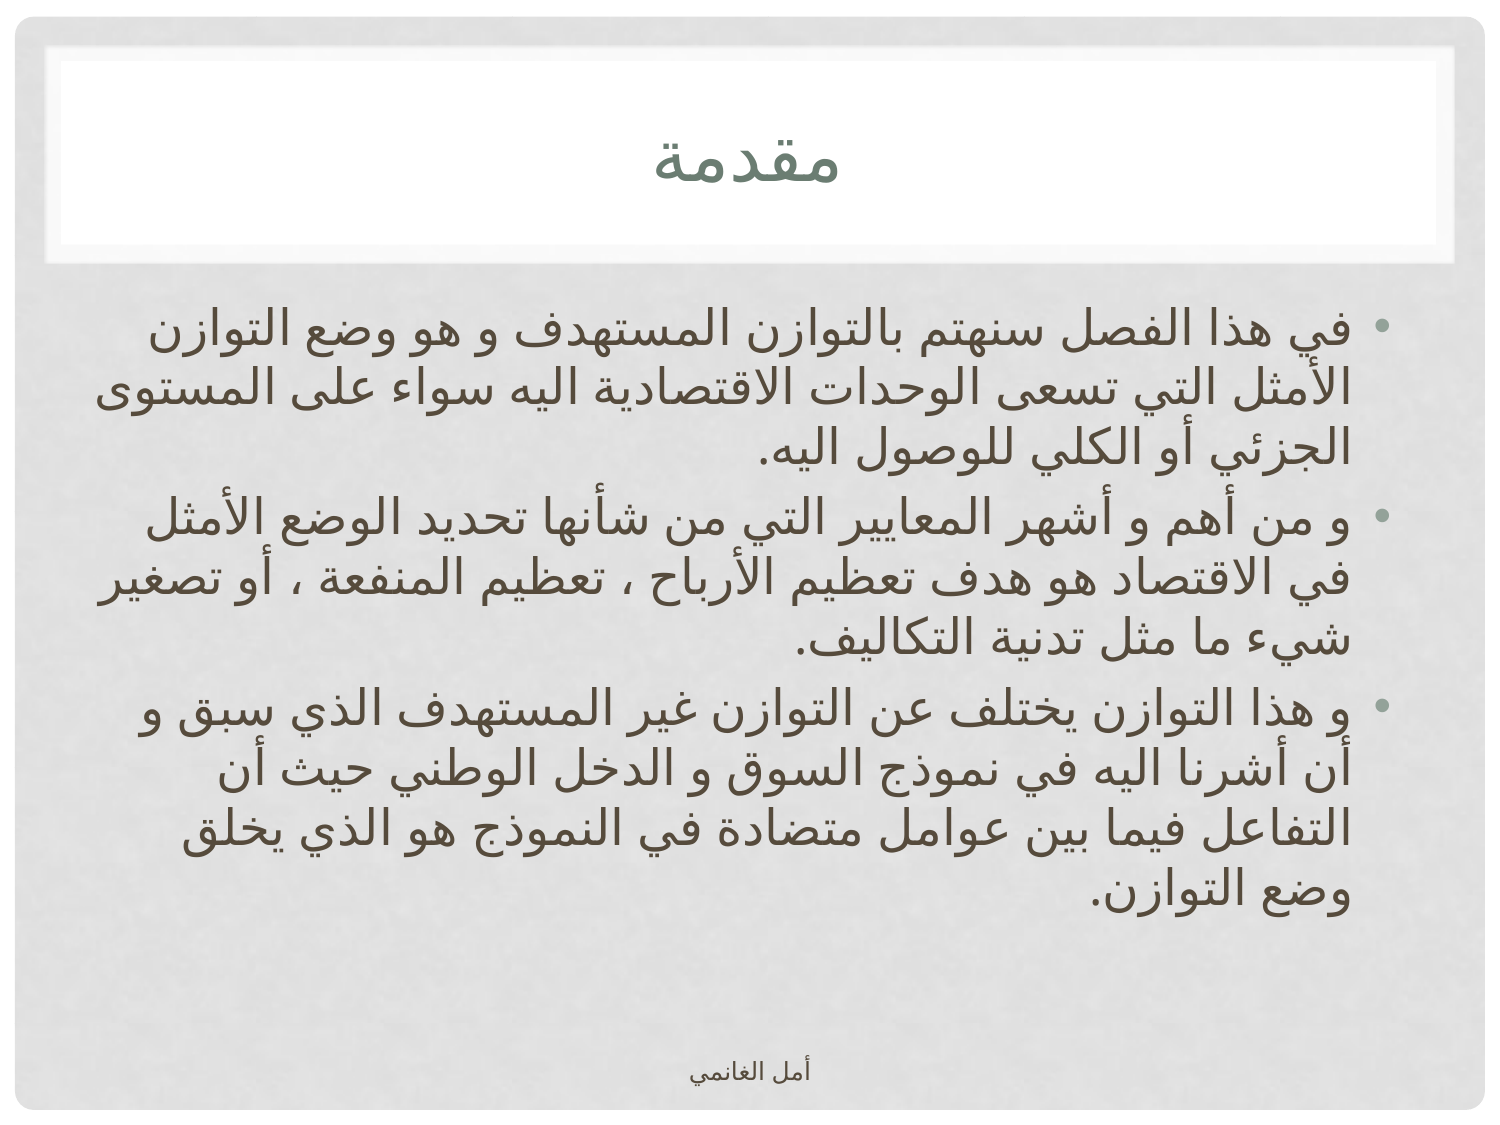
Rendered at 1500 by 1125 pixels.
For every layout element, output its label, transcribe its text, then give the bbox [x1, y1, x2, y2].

footer أمل الغانمي [512, 1042, 988, 1103]
list في هذا الفصل سنهتم بالتوازن المستهدف و هو وضع التوازن الأمثل التي تسعى الوحدات الاقتصادية اليه سواء على المستوى الجزئي أو الكلي للوصول اليه. و من أهم و أشهر المعايير التي من شأنها تحديد الوضع الأمثل في الاقتصاد هو هدف تعظيم الأرباح ، تعظيم المنفعة ، أو تصغير شيء ما مثل تدنية التكاليف. و هذا التوازن يختلف عن التوازن غير المستهدف الذي سبق و أن أشرنا اليه في نموذج السوق و الدخل الوطني حيث أن التفاعل فيما بين عوامل متضادة في النموذج هو الذي يخلق وضع التوازن. [75, 287, 1425, 1005]
title مقدمة [69, 66, 1425, 238]
